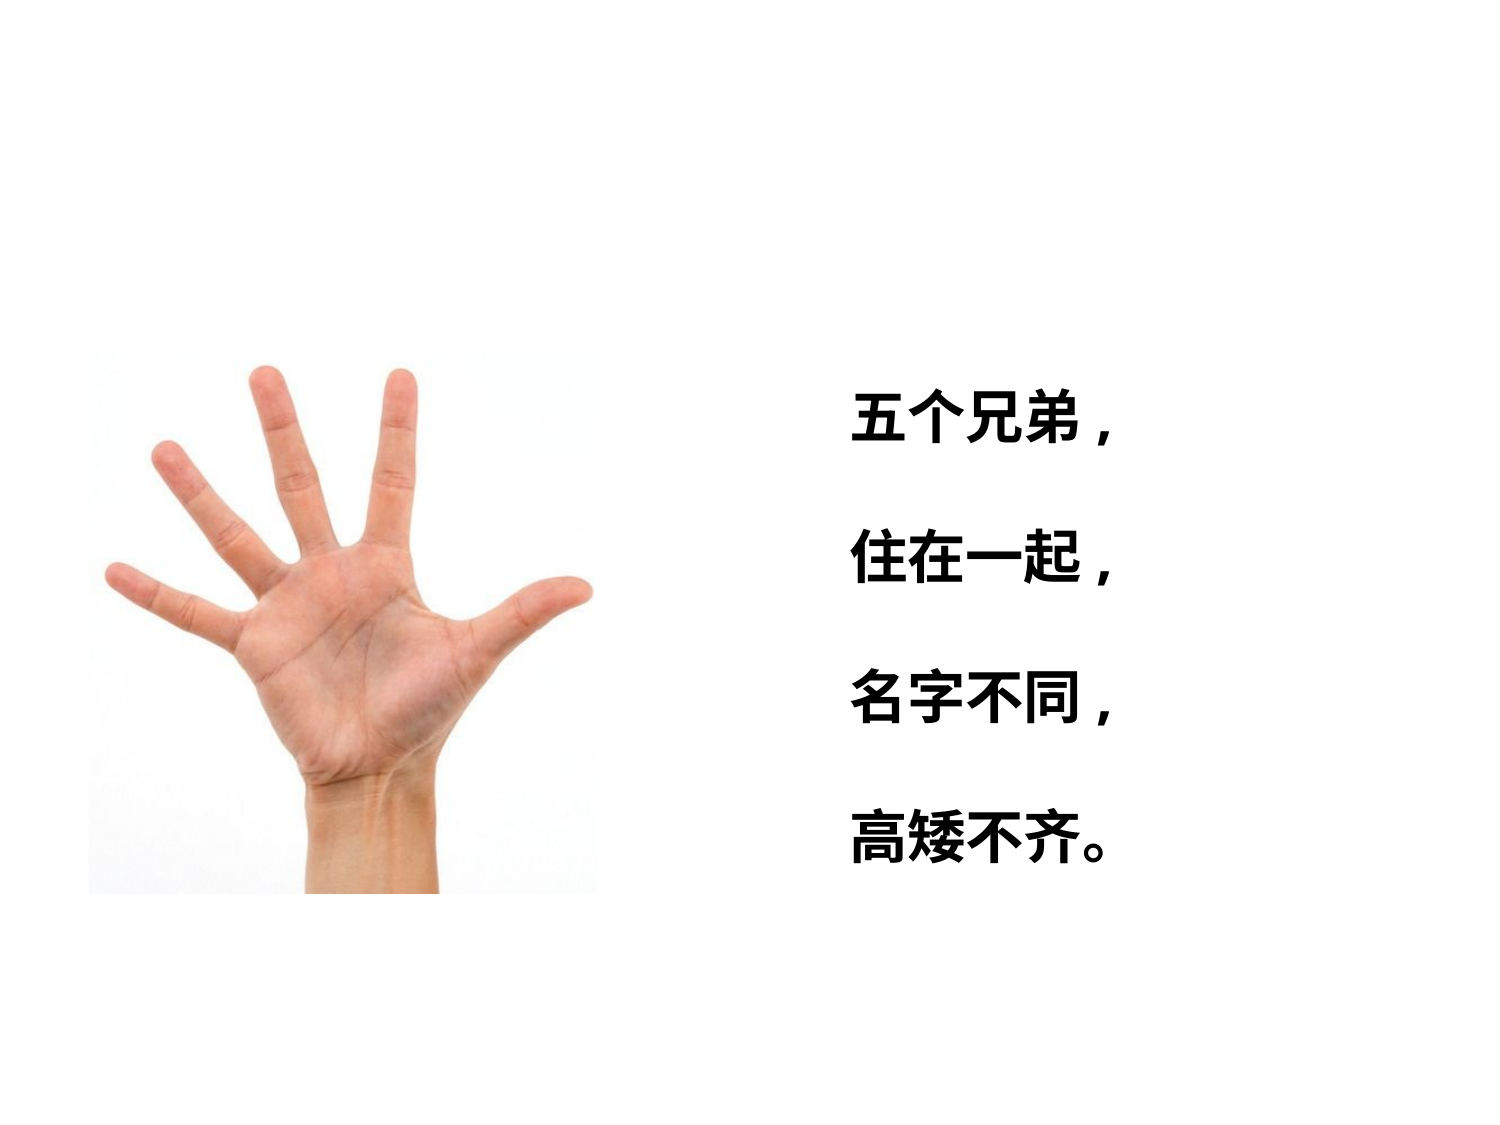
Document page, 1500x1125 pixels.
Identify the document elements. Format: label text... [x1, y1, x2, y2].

picture [88, 349, 597, 894]
text_box 五个兄弟, 住在一起, 名字不同, 高矮不齐。 [834, 302, 1156, 878]
